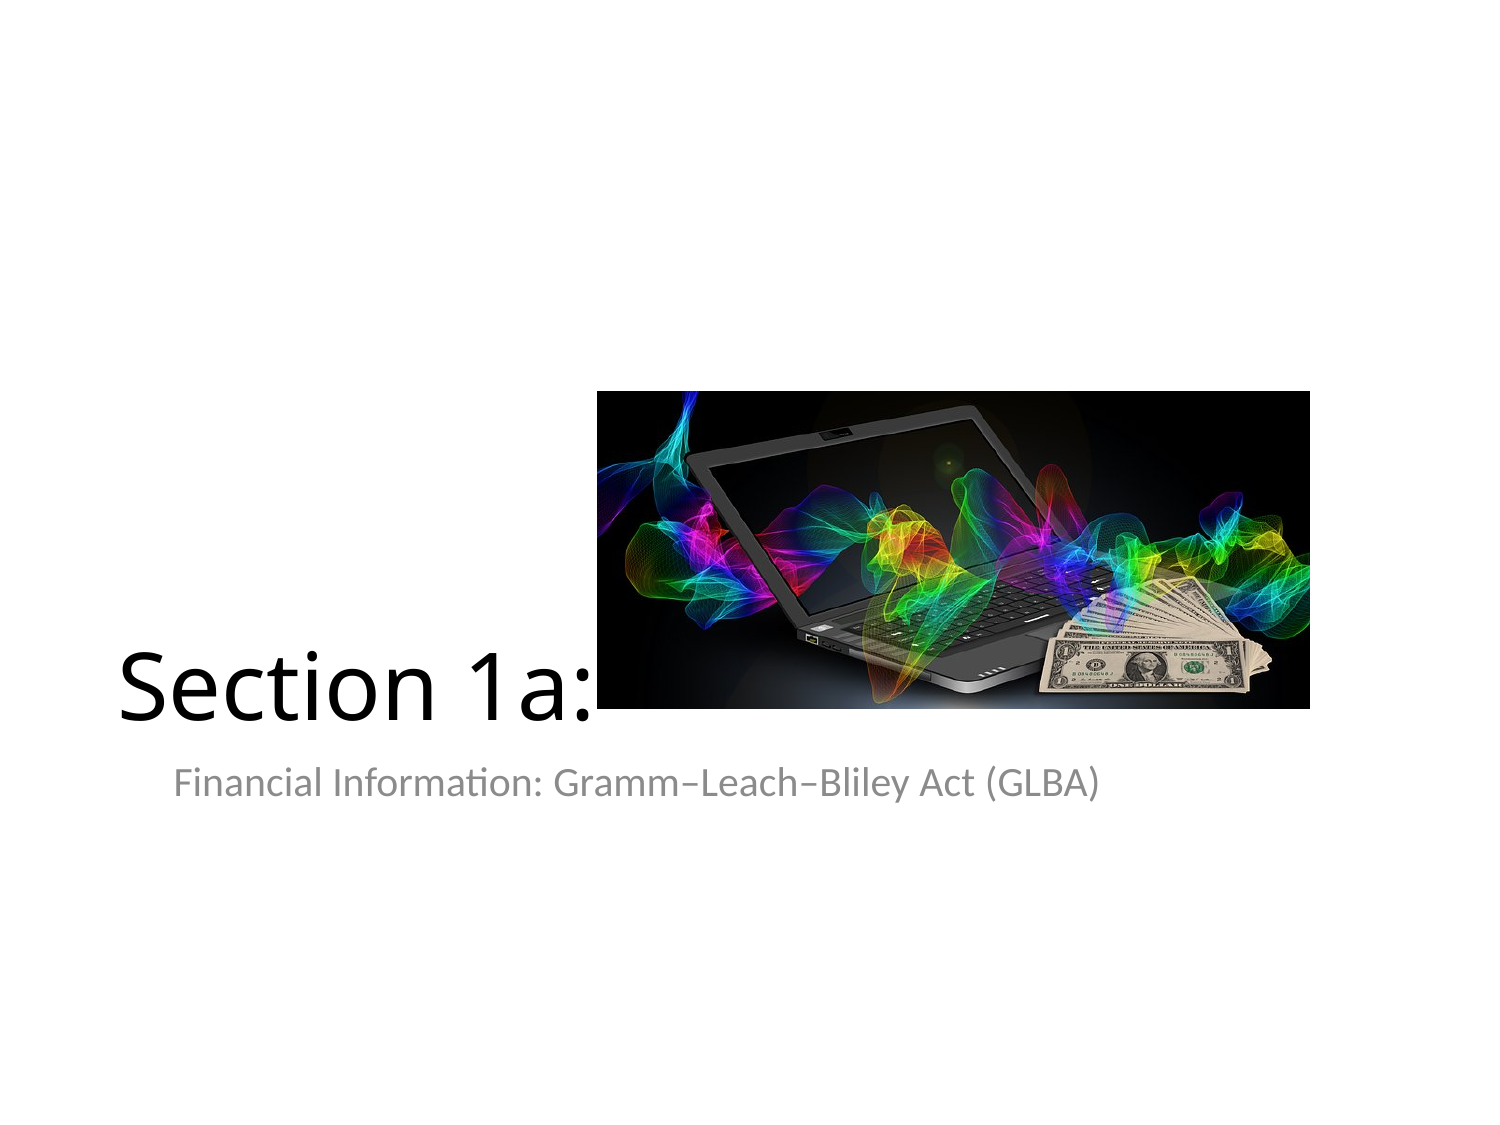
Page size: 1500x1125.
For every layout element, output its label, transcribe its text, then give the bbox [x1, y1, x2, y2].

picture [597, 391, 1310, 709]
title Section 1a: [102, 280, 1397, 749]
list Financial Information: Gramm–Leach–Bliley Act (GLBA) [102, 752, 1397, 1000]
